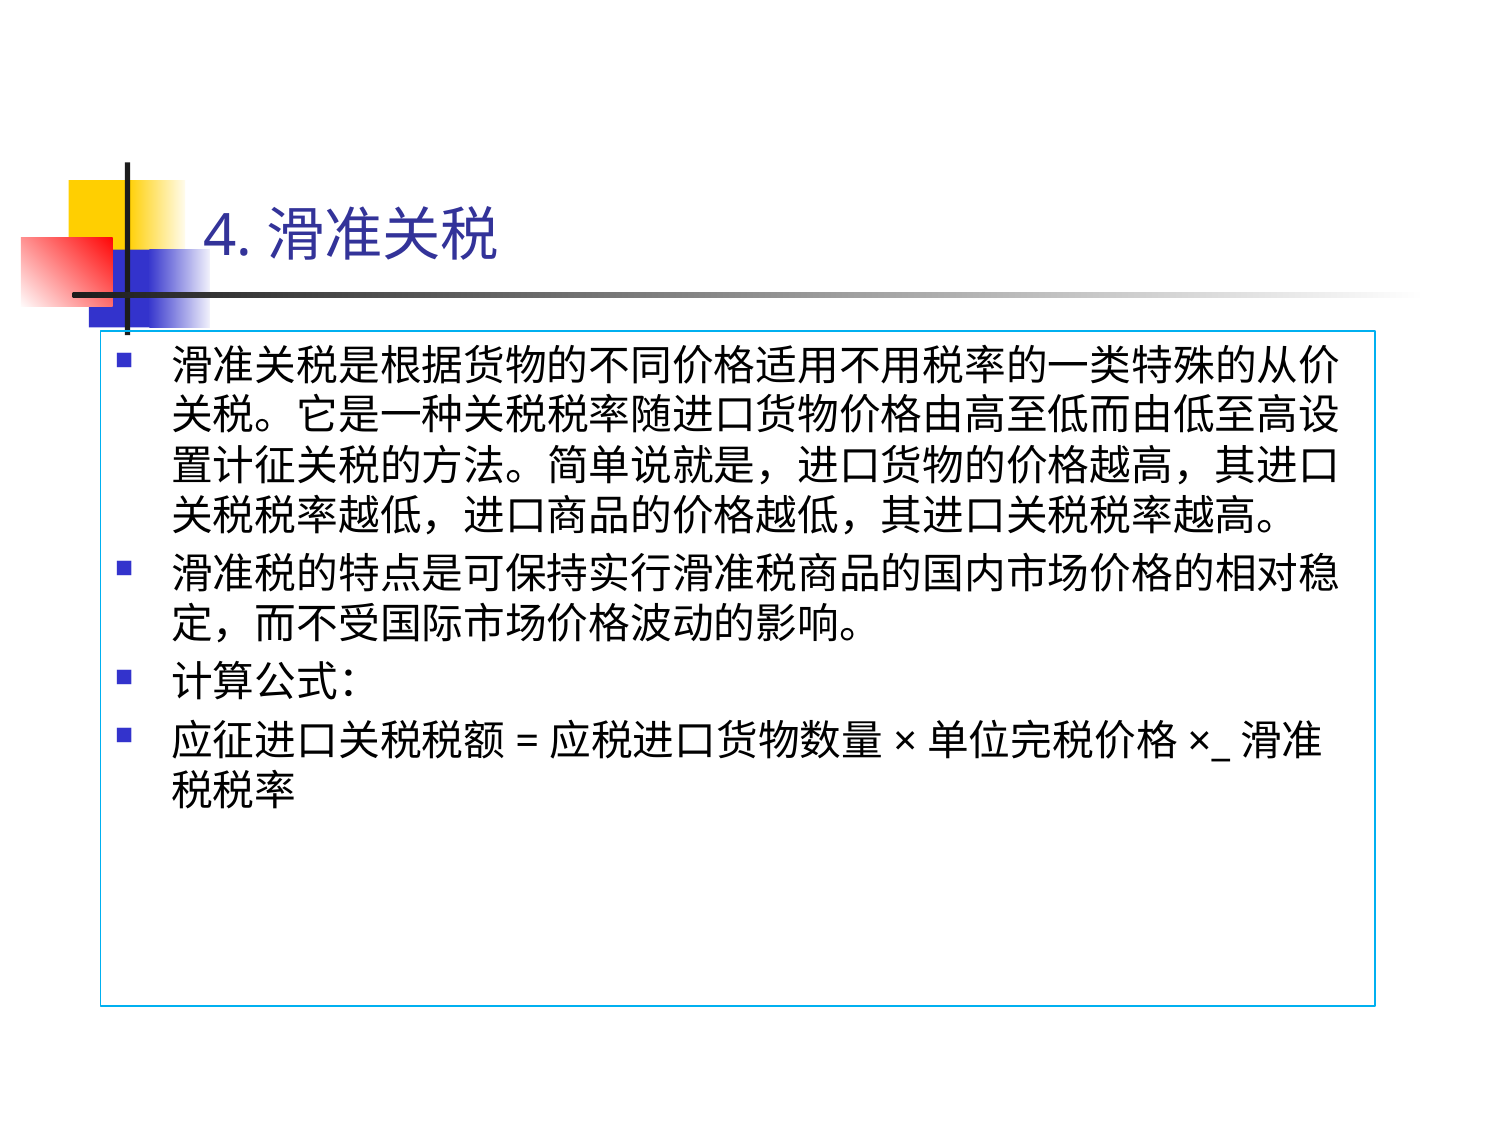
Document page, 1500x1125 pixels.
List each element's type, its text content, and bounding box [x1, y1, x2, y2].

title 4.滑准关税 [188, 34, 1468, 276]
list 滑准关税是根据货物的不同价格适用不用税率的一类特殊的从价关税。它是一种关税税率随进口货物价格由高至低而由低至高设置计征关税的方法。简单说就是，进口货物的价格越高，其进口关税税率越低，进口商品的价格越低，其进口关税税率越高。 滑准税的特点是可保持实行滑准税商品的国内市场价格的相对稳定，而不受国际市场价格波动的影响。 计算公式： 应征进口关税税额=应税进口货物数量×单位完税价格×_滑准税税率 [100, 330, 1376, 1007]
